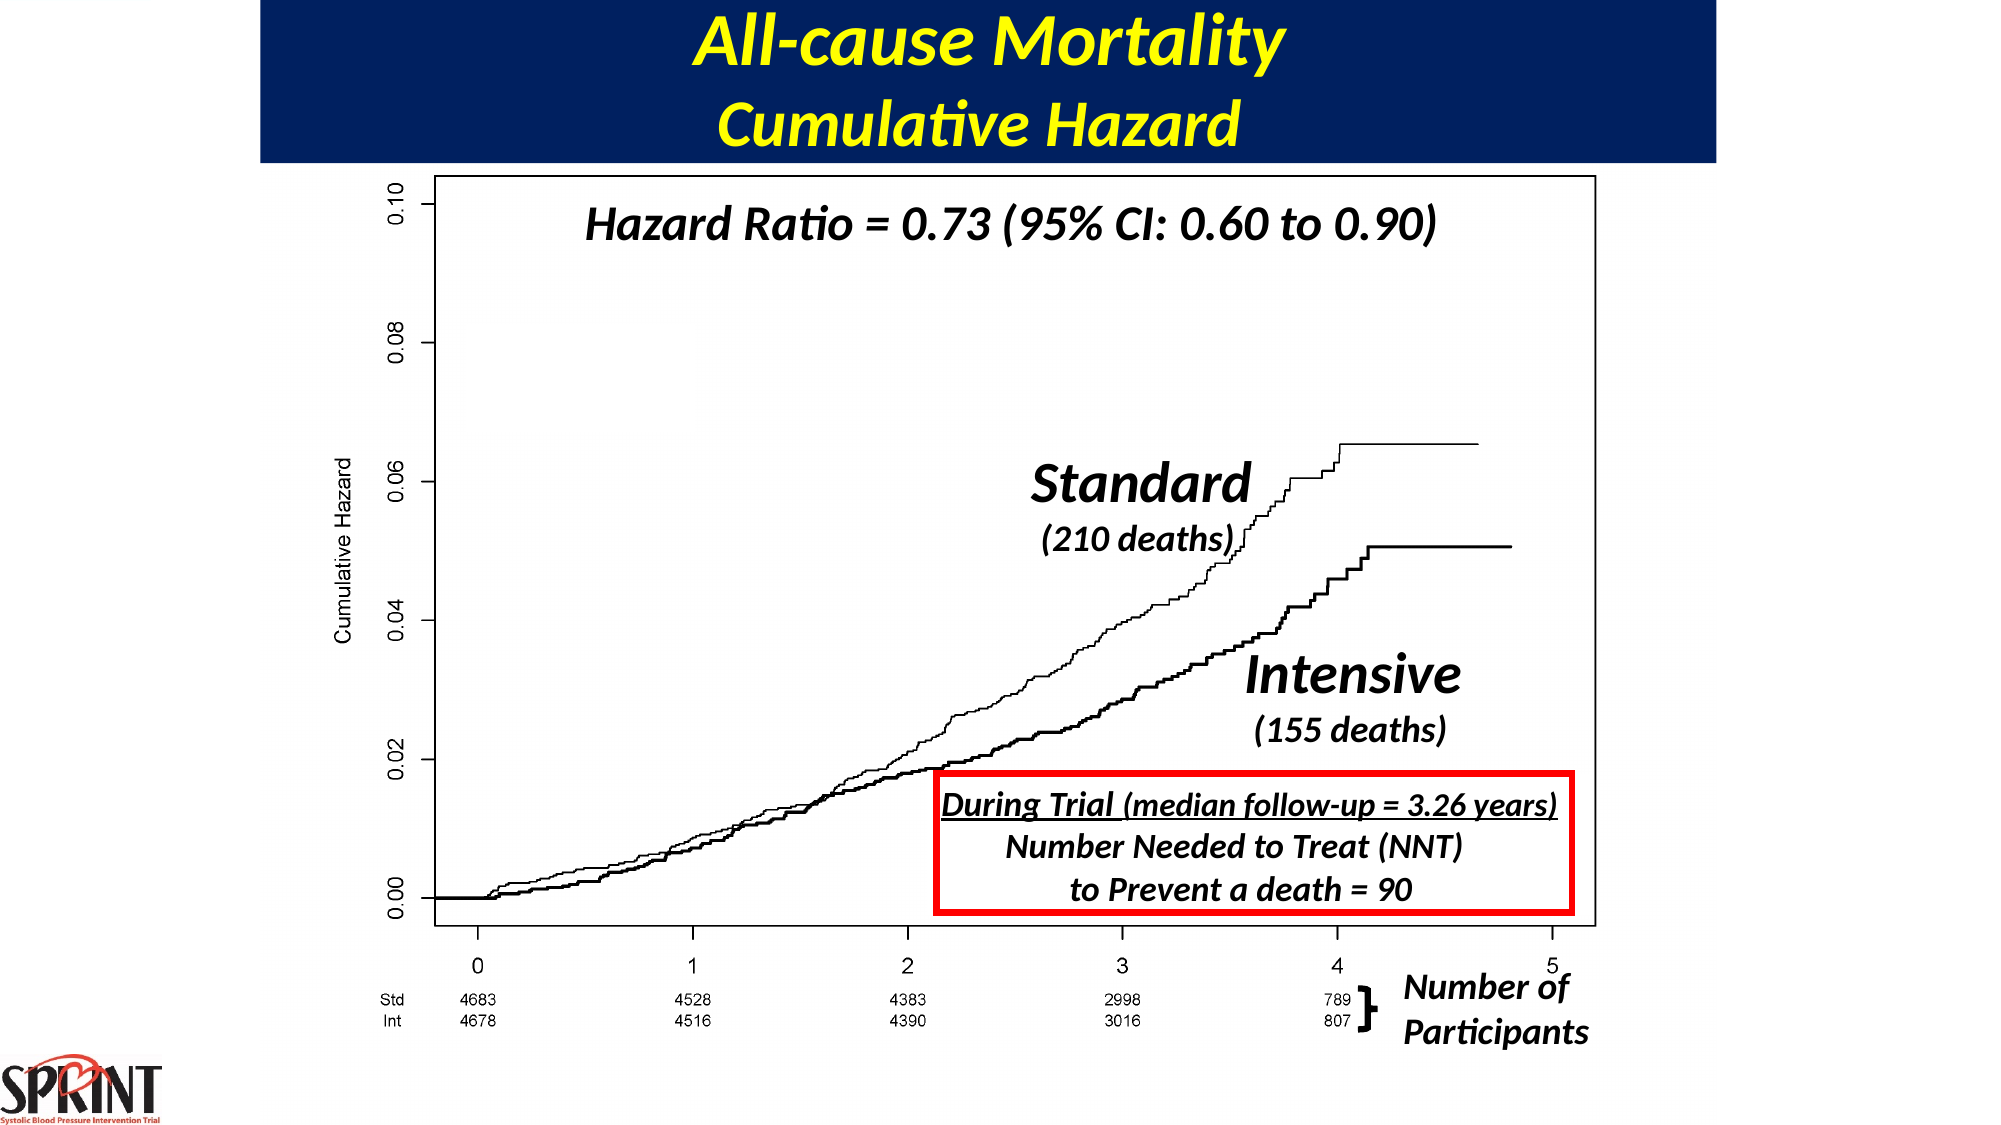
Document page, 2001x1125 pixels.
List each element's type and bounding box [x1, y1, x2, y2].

picture [260, 1, 1717, 1125]
picture [0, 1054, 162, 1125]
